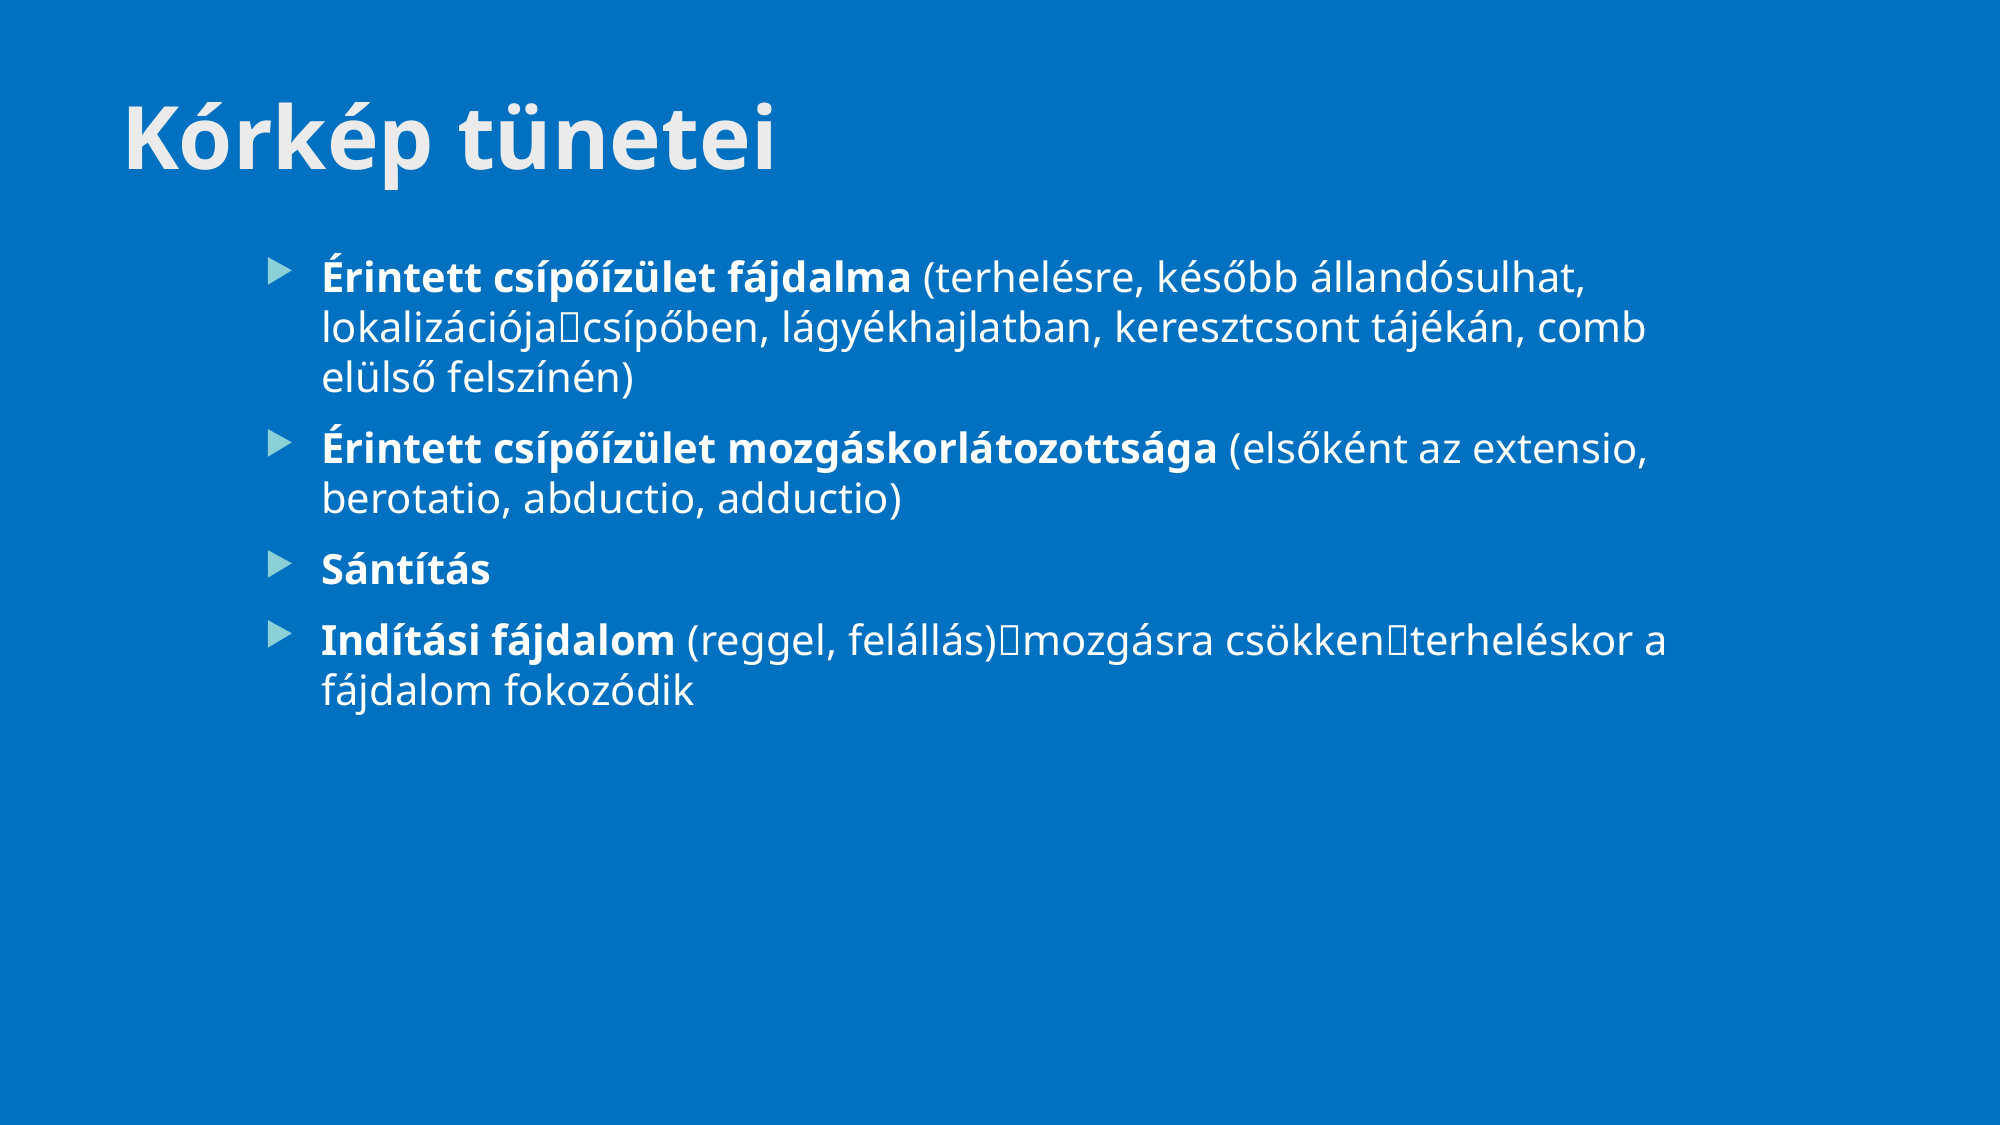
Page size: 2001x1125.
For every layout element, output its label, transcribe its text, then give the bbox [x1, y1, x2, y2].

title Kórkép tünetei [106, 74, 1649, 304]
list Érintett csípőízület fájdalma (terhelésre, később állandósulhat, lokalizációjacsípőben, lágyékhajlatban, keresztcsont tájékán, comb elülső felszínén) Érintett csípőízület mozgáskorlátozottsága (elsőként az extensio, berotatio, abductio, adductio) Sántítás Indítási fájdalom (reggel, felállás)mozgásra csökkenterheléskor a fájdalom fokozódik [249, 243, 1750, 1005]
